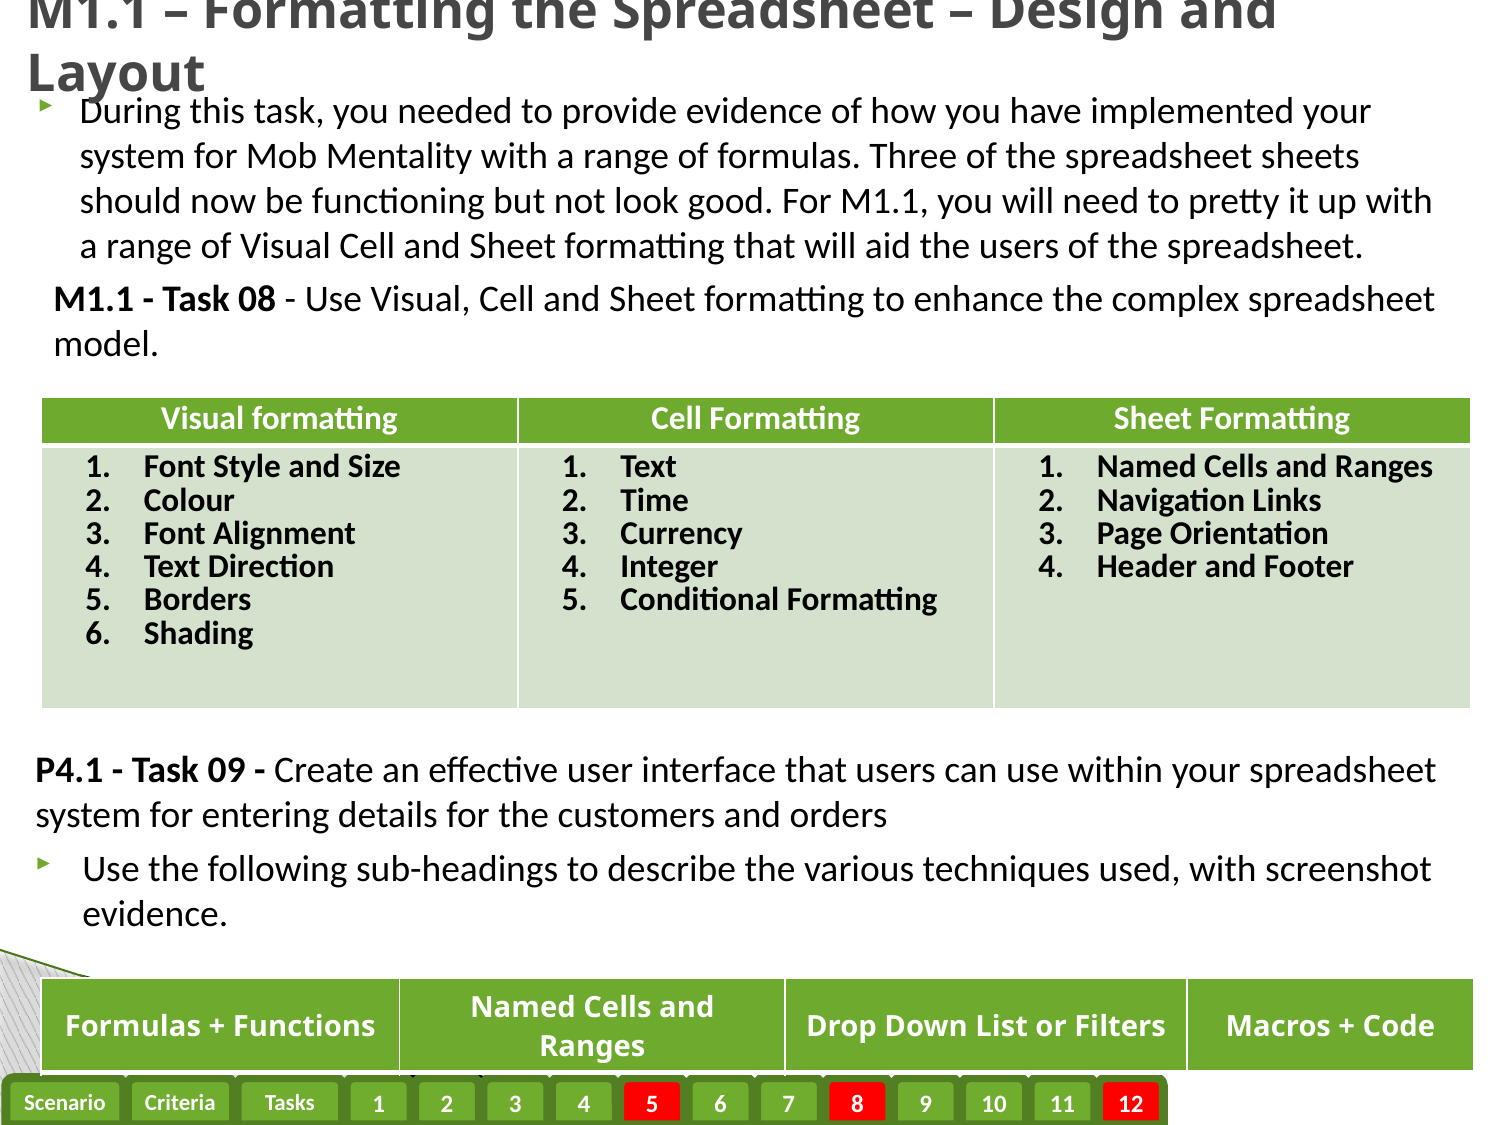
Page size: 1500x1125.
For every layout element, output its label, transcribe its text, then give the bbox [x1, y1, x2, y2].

table_cell Font Style and Size Colour Font Alignment Text Direction Borders Shading [42, 448, 517, 708]
title M1.1 – Formatting the Spreadsheet – Design and Layout [11, 11, 1483, 67]
table_header Formulas + Functions [42, 979, 399, 1070]
table_header Visual formatting [42, 398, 517, 443]
table_header Cell Formatting [519, 398, 993, 443]
table_header Named Cells and Ranges [400, 979, 784, 1070]
table_header Macros + Code [1188, 979, 1473, 1070]
list During this task, you needed to provide evidence of how you have implemented your system for Mob Mentality with a range of formulas. Three of the spreadsheet sheets should now be functioning but not look good. For M1.1, you will need to pretty it up with a range of Visual Cell and Sheet formatting that will aid the users of the spreadsheet. M1.1 - Task 08 - Use Visual, Cell and Sheet formatting to enhance the complex spreadsheet model. P4.1 - Task 09 - Create an effective user interface that users can use within your spreadsheet system for entering details for the customers and orders Use the following sub-headings to describe the various techniques used, with screenshot evidence. [20, 78, 1471, 953]
table_header Sheet Formatting [995, 398, 1470, 443]
table_cell Named Cells and Ranges Navigation Links Page Orientation Header and Footer [995, 448, 1470, 708]
table_header Drop Down List or Filters [786, 979, 1186, 1070]
table_cell Text Time Currency Integer Conditional Formatting [519, 448, 993, 708]
